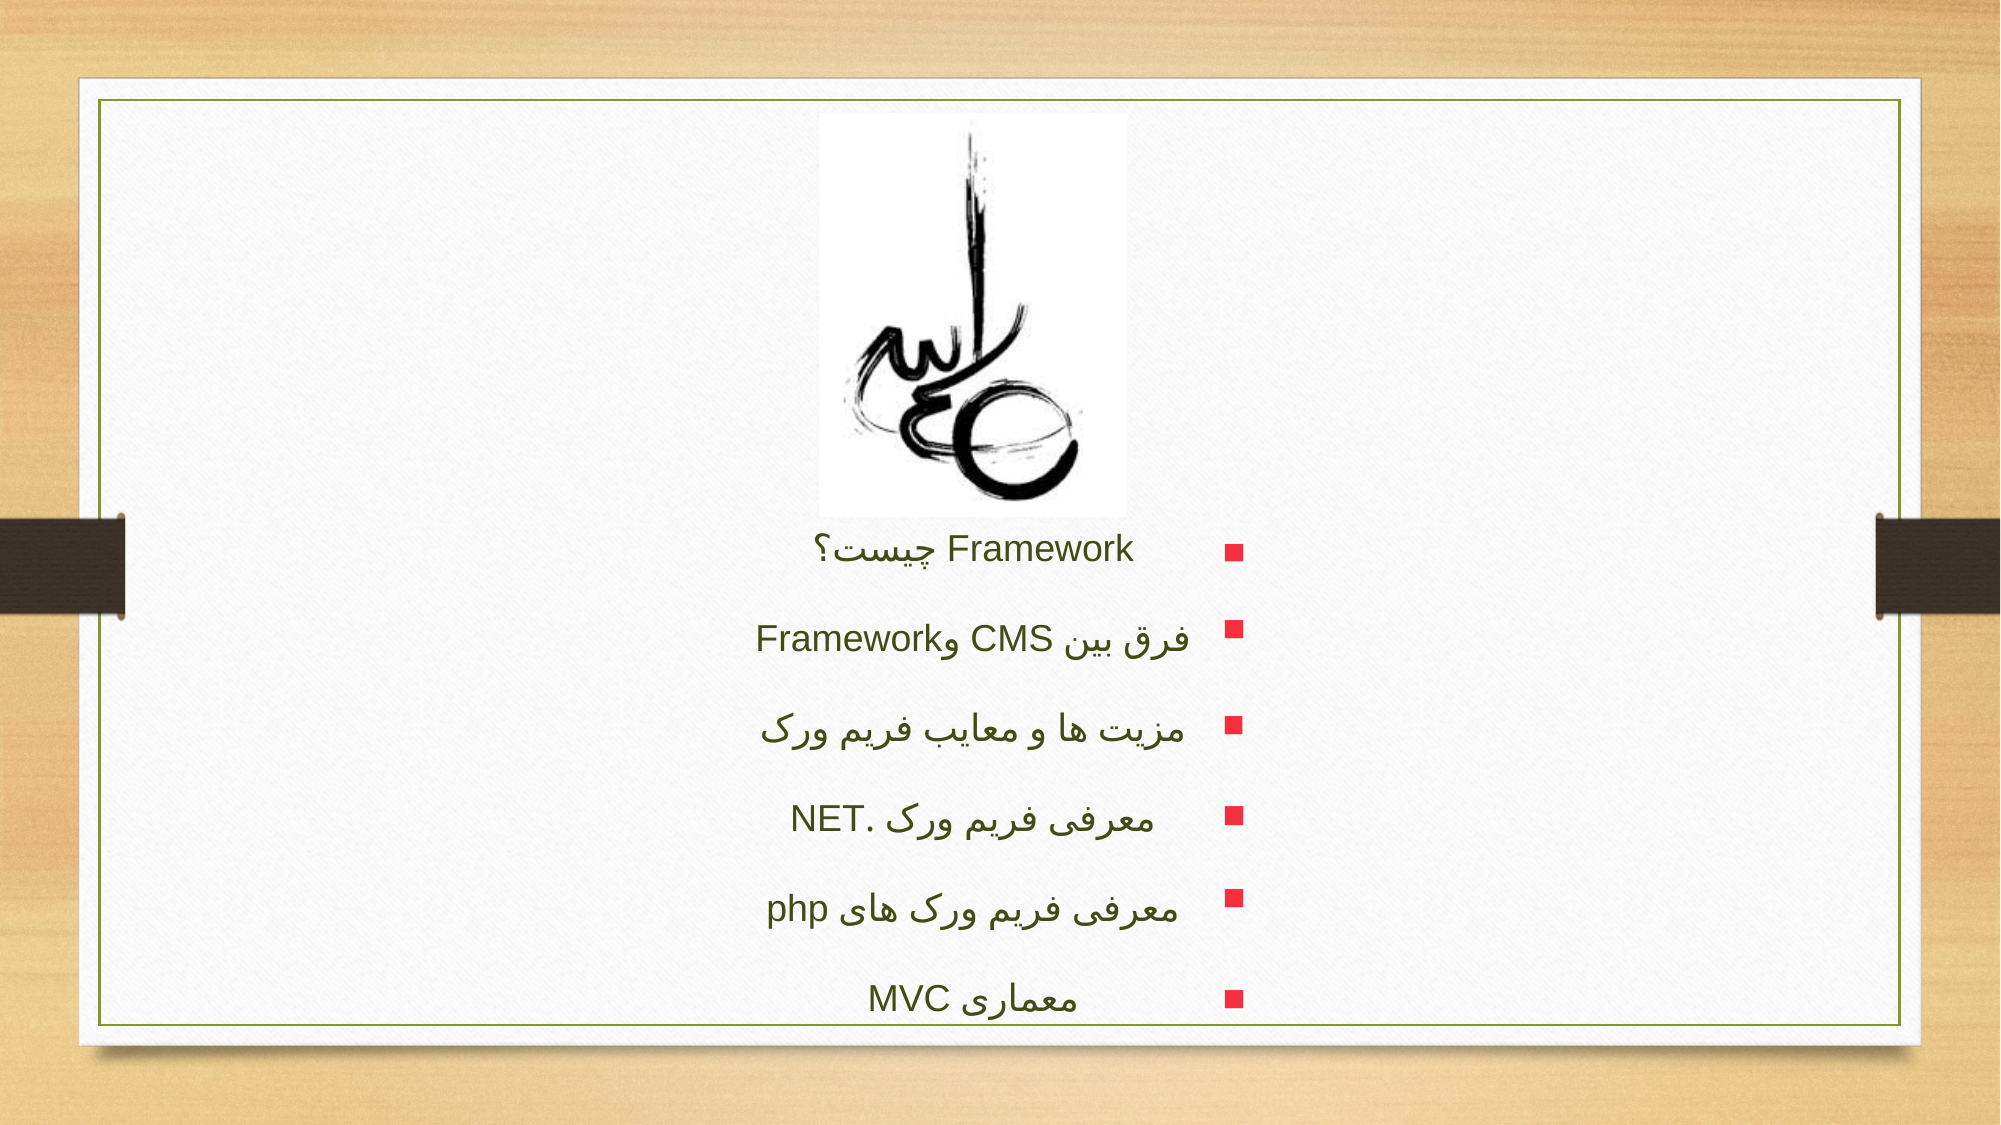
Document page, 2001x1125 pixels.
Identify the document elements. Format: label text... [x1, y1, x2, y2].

picture [0, 0, 2001, 1125]
text_box Framework چیست؟ فرق بین CMS وFramework مزیت ها و معایب فریم ورک معرفی فریم ورک .NET معرفی فریم ورک های php معماری MVC [740, 516, 1206, 1027]
